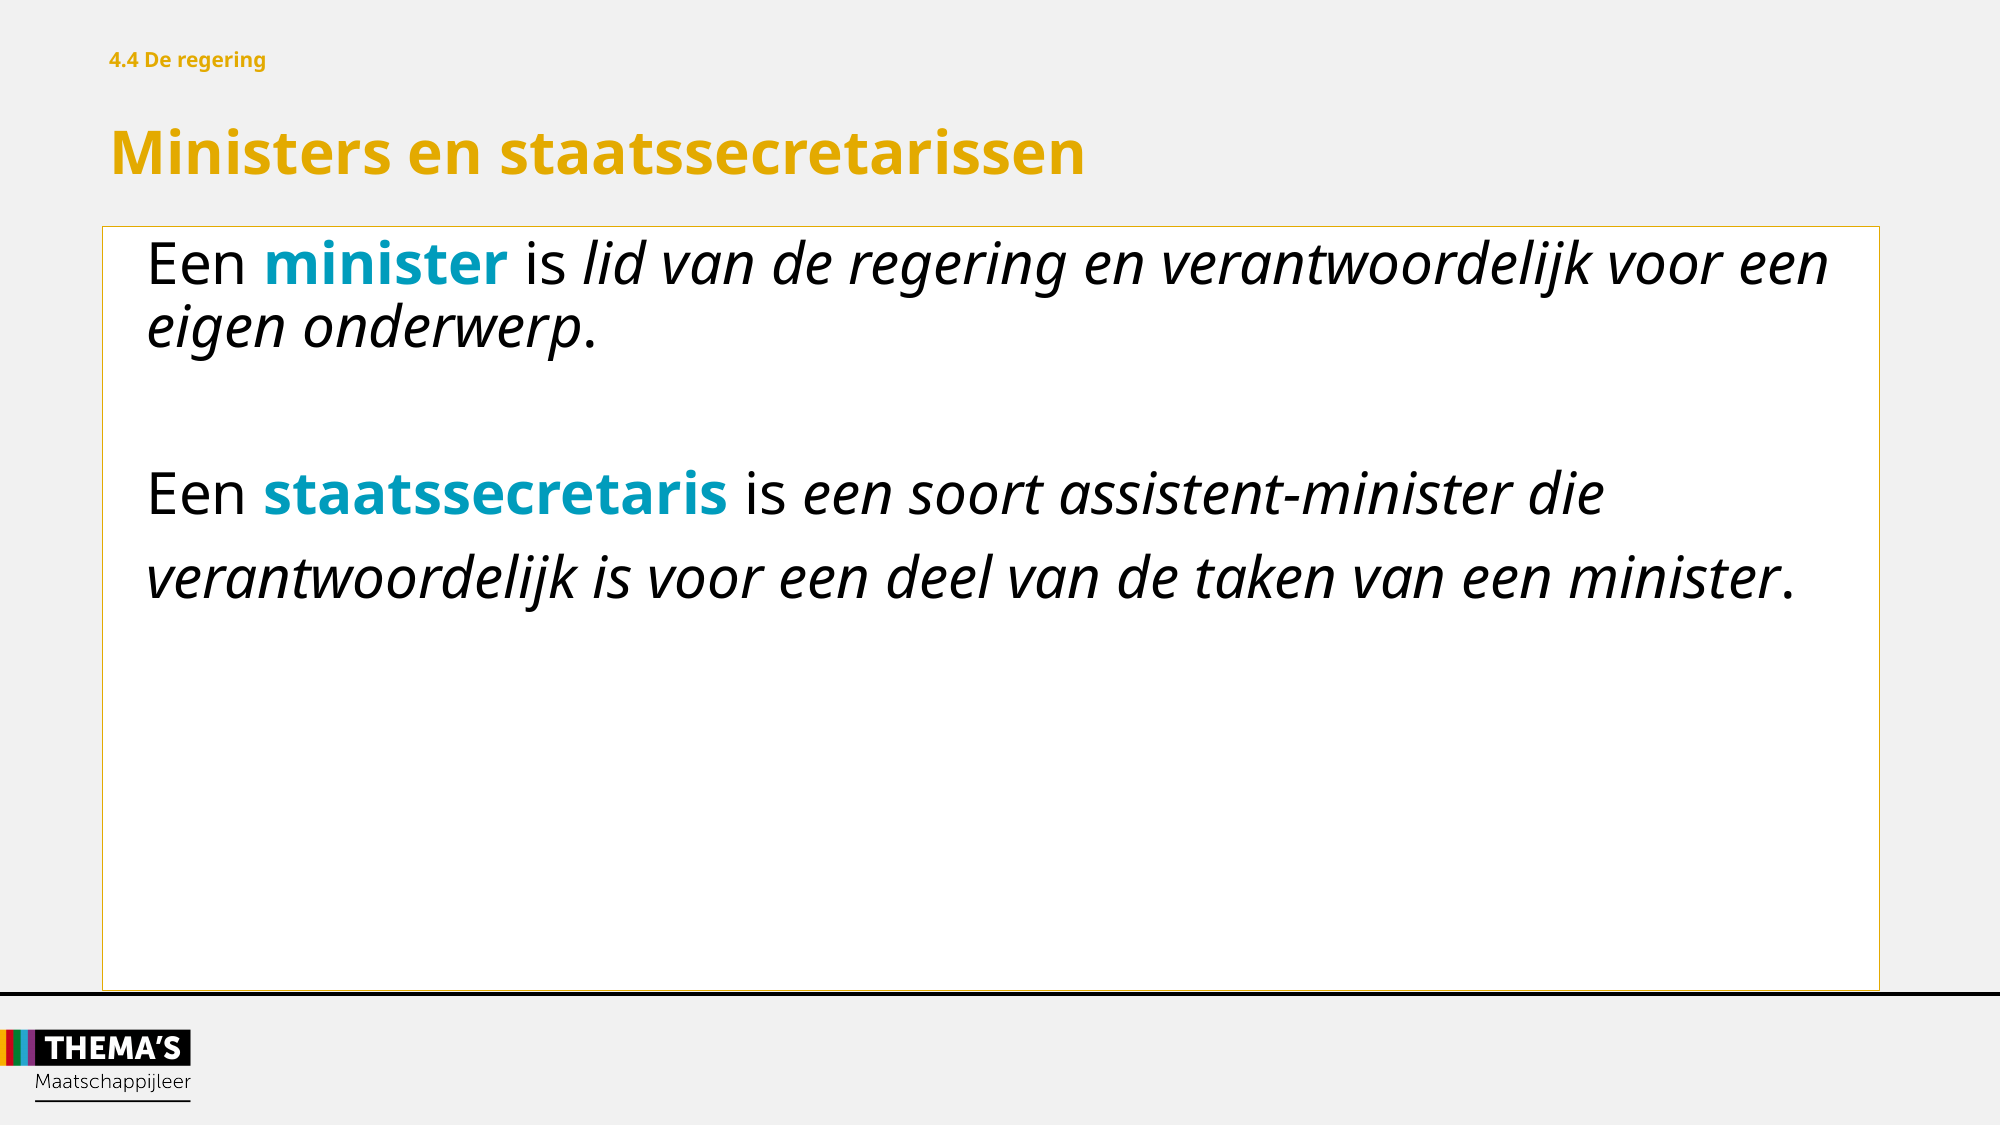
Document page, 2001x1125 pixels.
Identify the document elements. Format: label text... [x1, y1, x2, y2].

picture [0, 993, 203, 1125]
list 4.4 De regering [94, 33, 941, 88]
list Ministers en staatssecretarissen [94, 114, 1879, 205]
list Een minister is lid van de regering en verantwoordelijk voor een eigen onderwerp. Een staatssecretaris is een soort assistent-minister die verantwoordelijk is voor een deel van de taken van een minister. [102, 226, 1880, 991]
